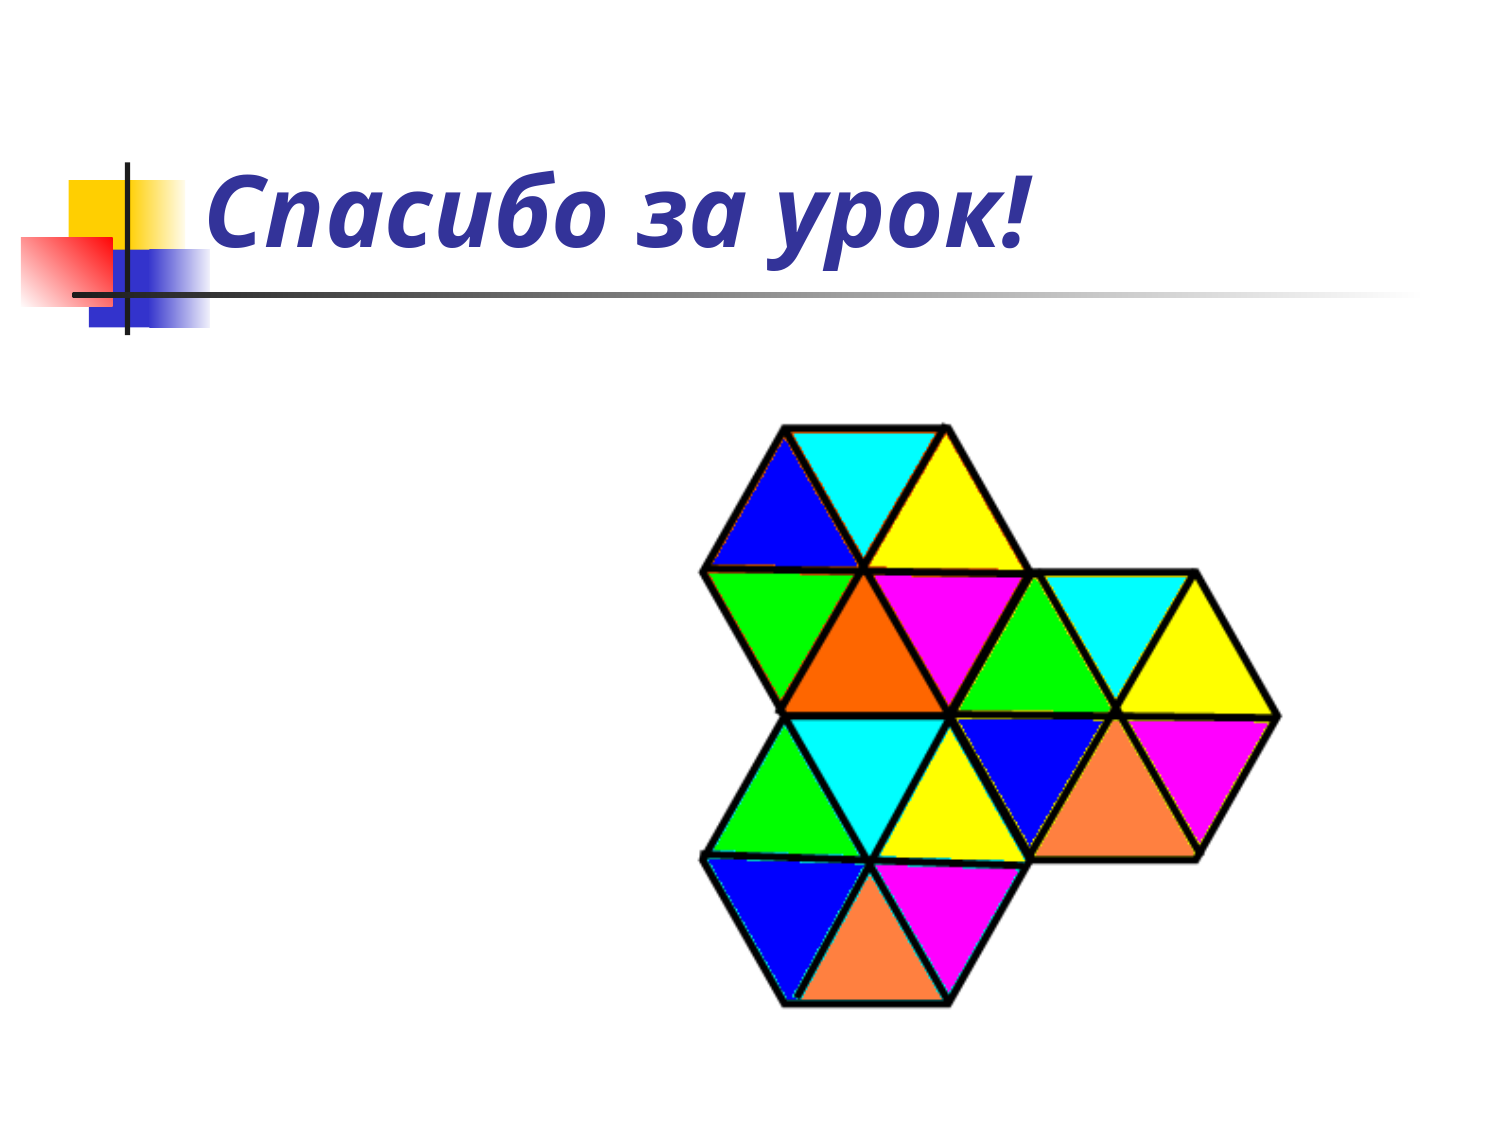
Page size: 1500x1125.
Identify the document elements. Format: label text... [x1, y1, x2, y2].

title Спасибо за урок! [188, 35, 1468, 275]
picture [596, 417, 1294, 1036]
